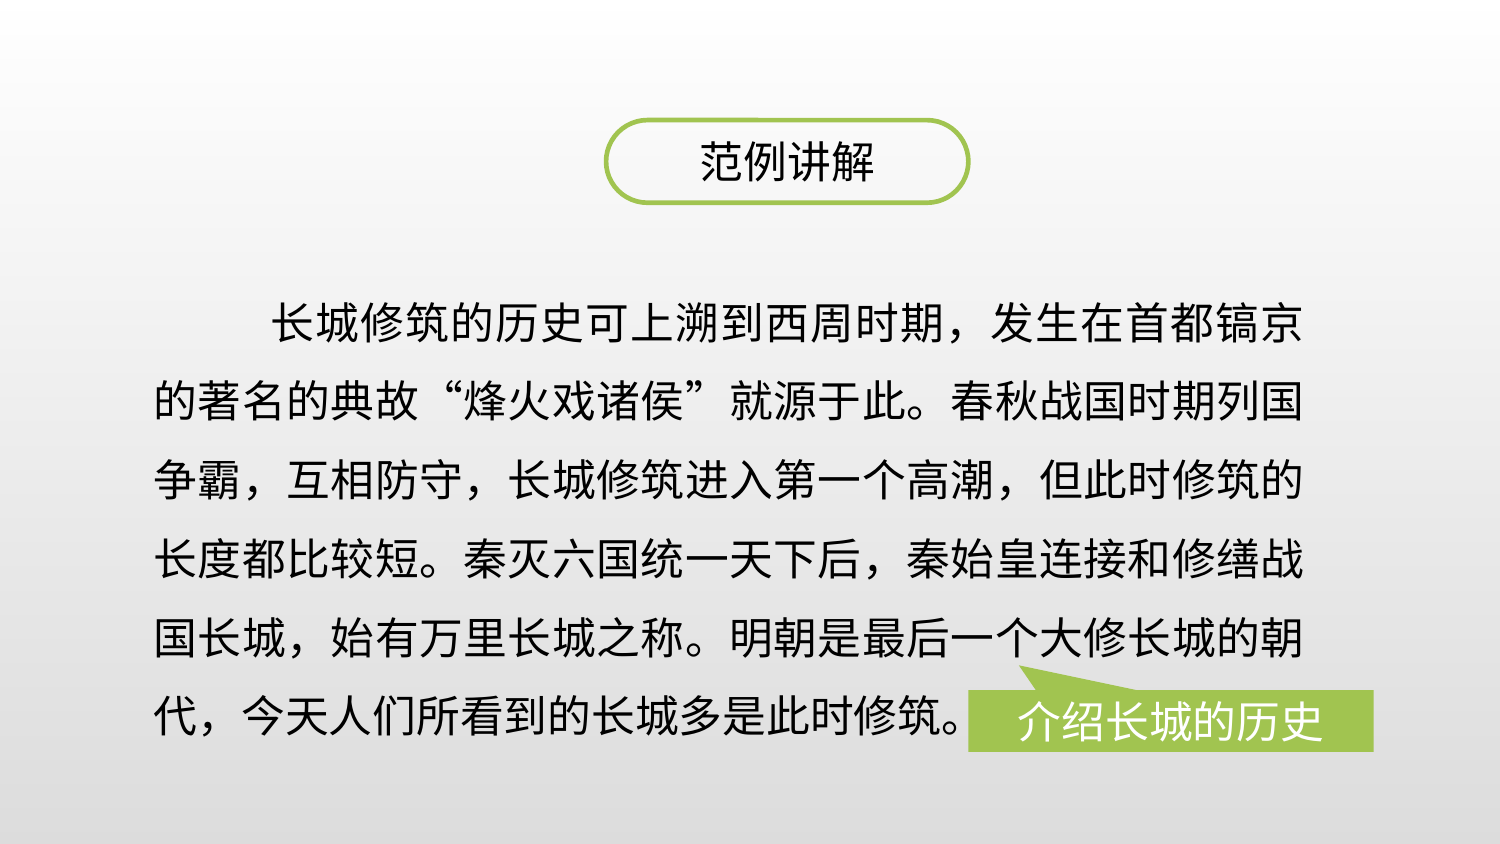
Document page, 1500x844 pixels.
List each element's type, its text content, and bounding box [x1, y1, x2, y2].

text_box 介绍长城的历史 [967, 664, 1375, 753]
text_box 范例讲解 [605, 119, 970, 204]
text_box 长城修筑的历史可上溯到西周时期，发生在首都镐京的著名的典故“烽火戏诸侯”就源于此。春秋战国时期列国争霸，互相防守，长城修筑进入第一个高潮，但此时修筑的长度都比较短。秦灭六国统一天下后，秦始皇连接和修缮战国长城，始有万里长城之称。明朝是最后一个大修长城的朝代，今天人们所看到的长城多是此时修筑。 [142, 263, 1316, 748]
